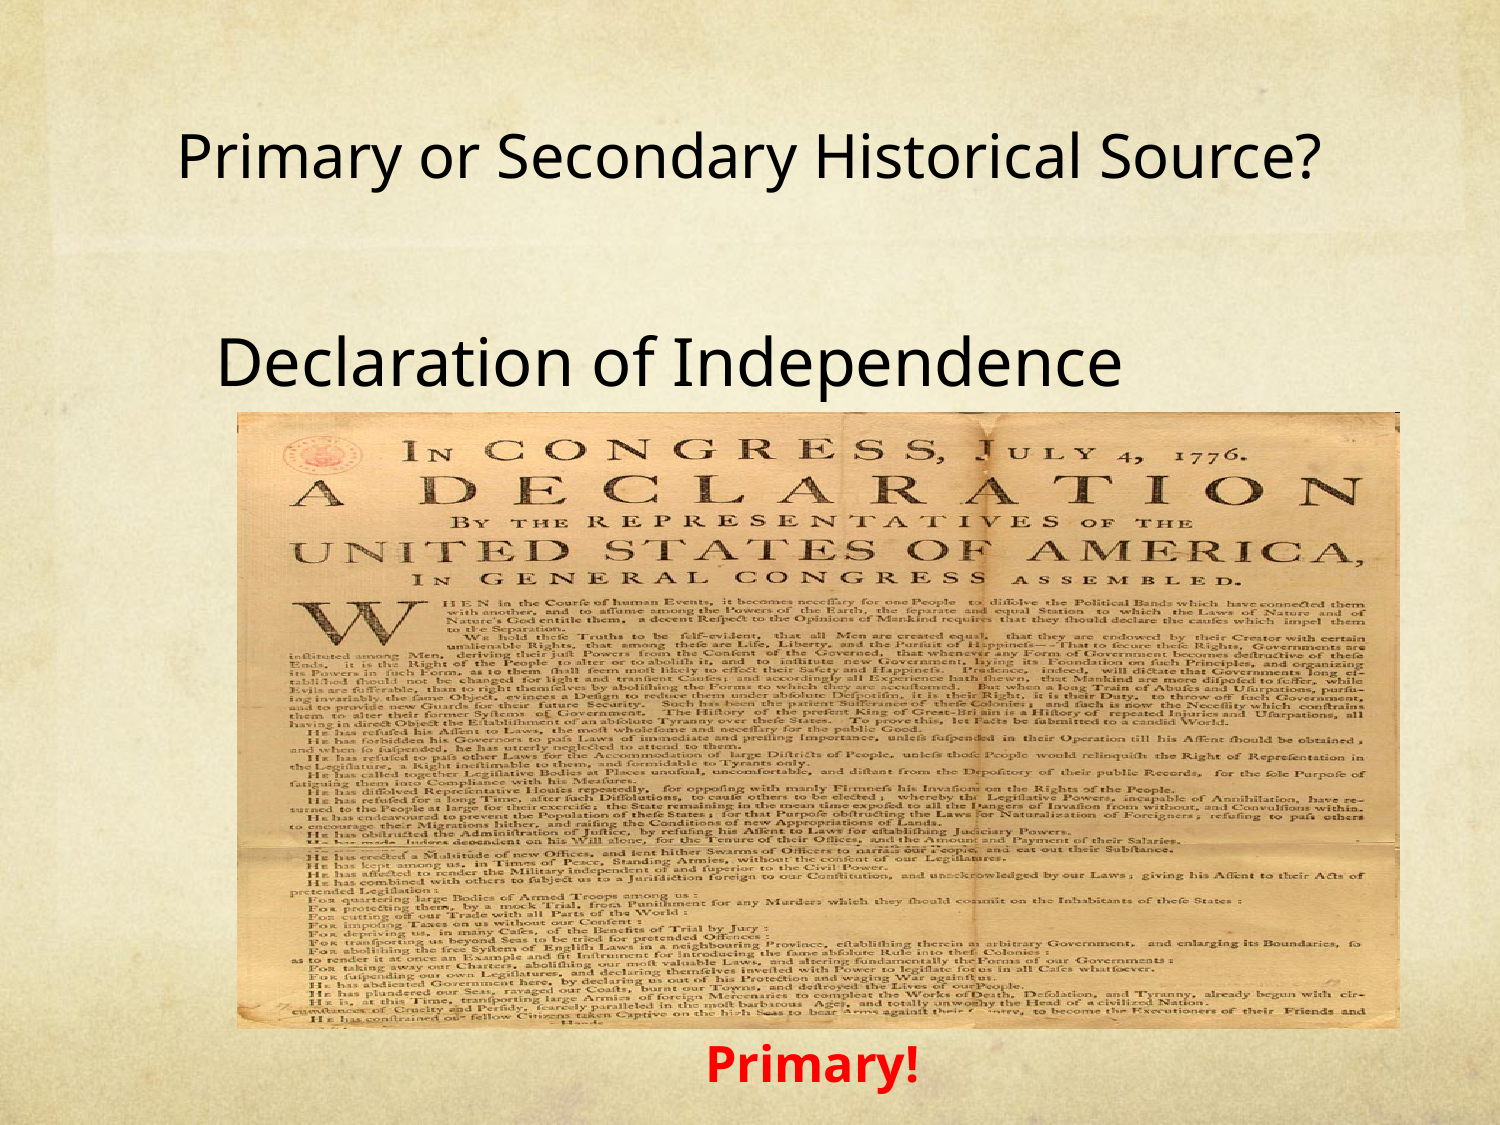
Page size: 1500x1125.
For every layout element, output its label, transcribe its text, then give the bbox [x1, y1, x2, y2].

text_box Declaration of Independence [200, 312, 1438, 463]
title Primary or Secondary Historical Source? [150, 82, 1350, 225]
list Primary! [212, 1025, 1413, 1100]
picture [0, 0, 1500, 1125]
